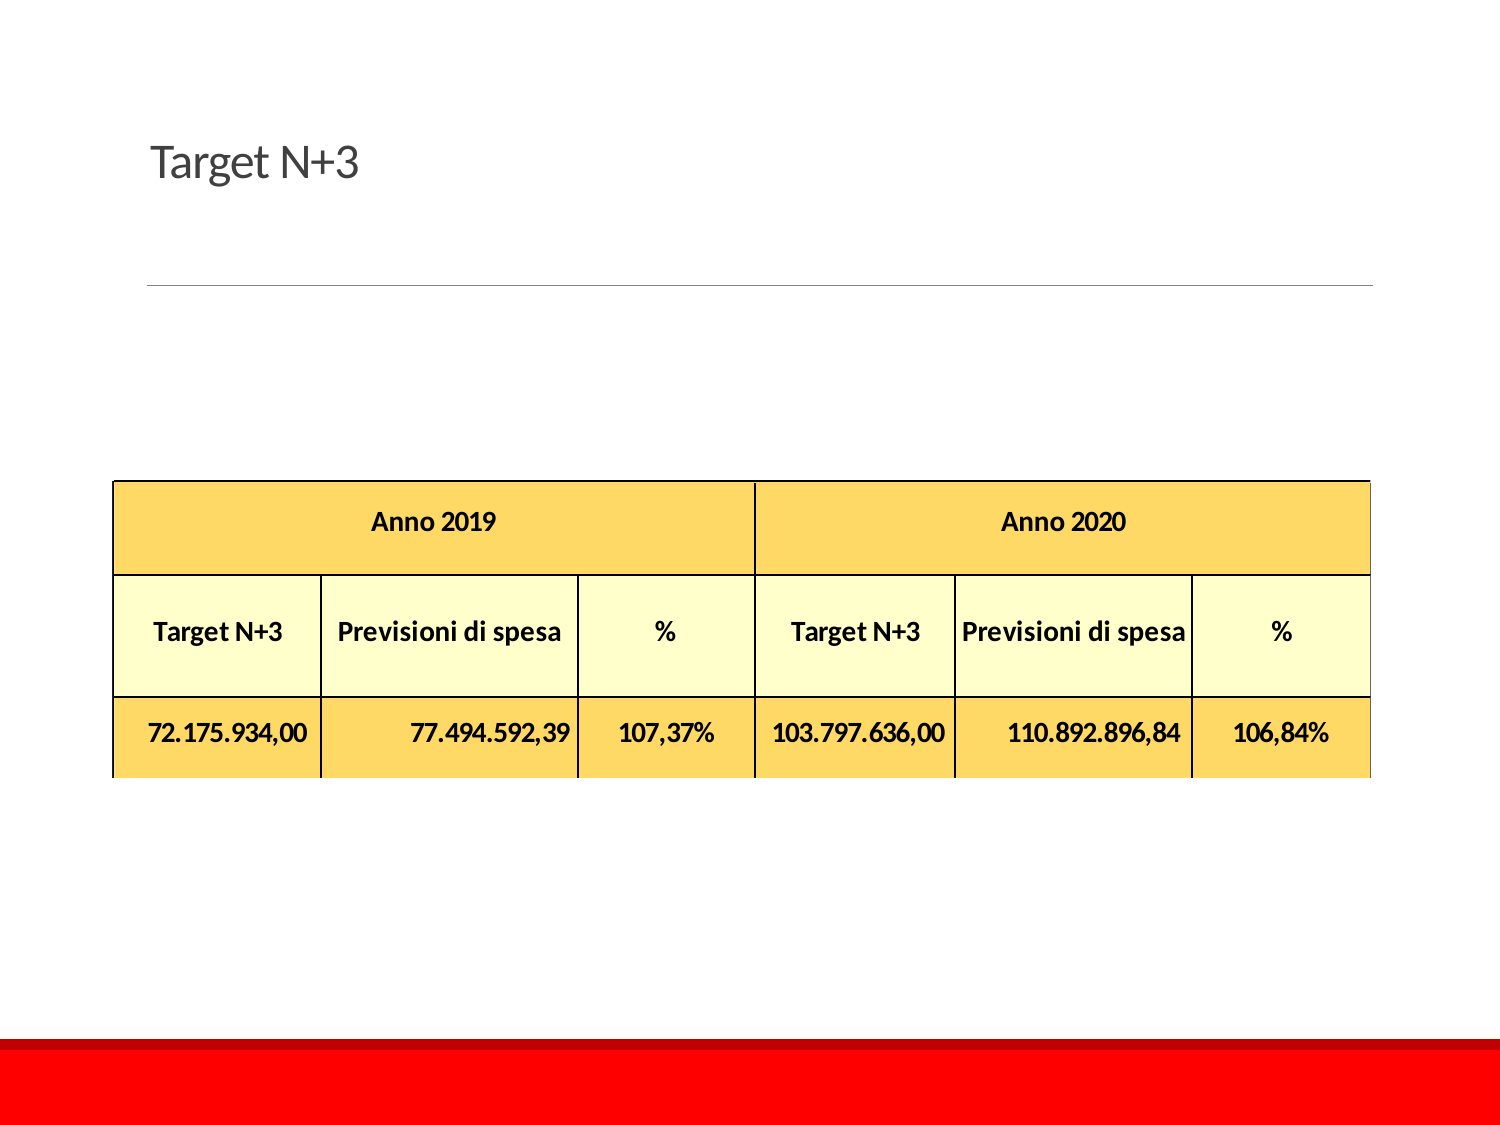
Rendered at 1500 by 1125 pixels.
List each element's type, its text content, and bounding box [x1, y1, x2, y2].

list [111, 480, 1373, 781]
title Target N+3 [135, 47, 1373, 197]
